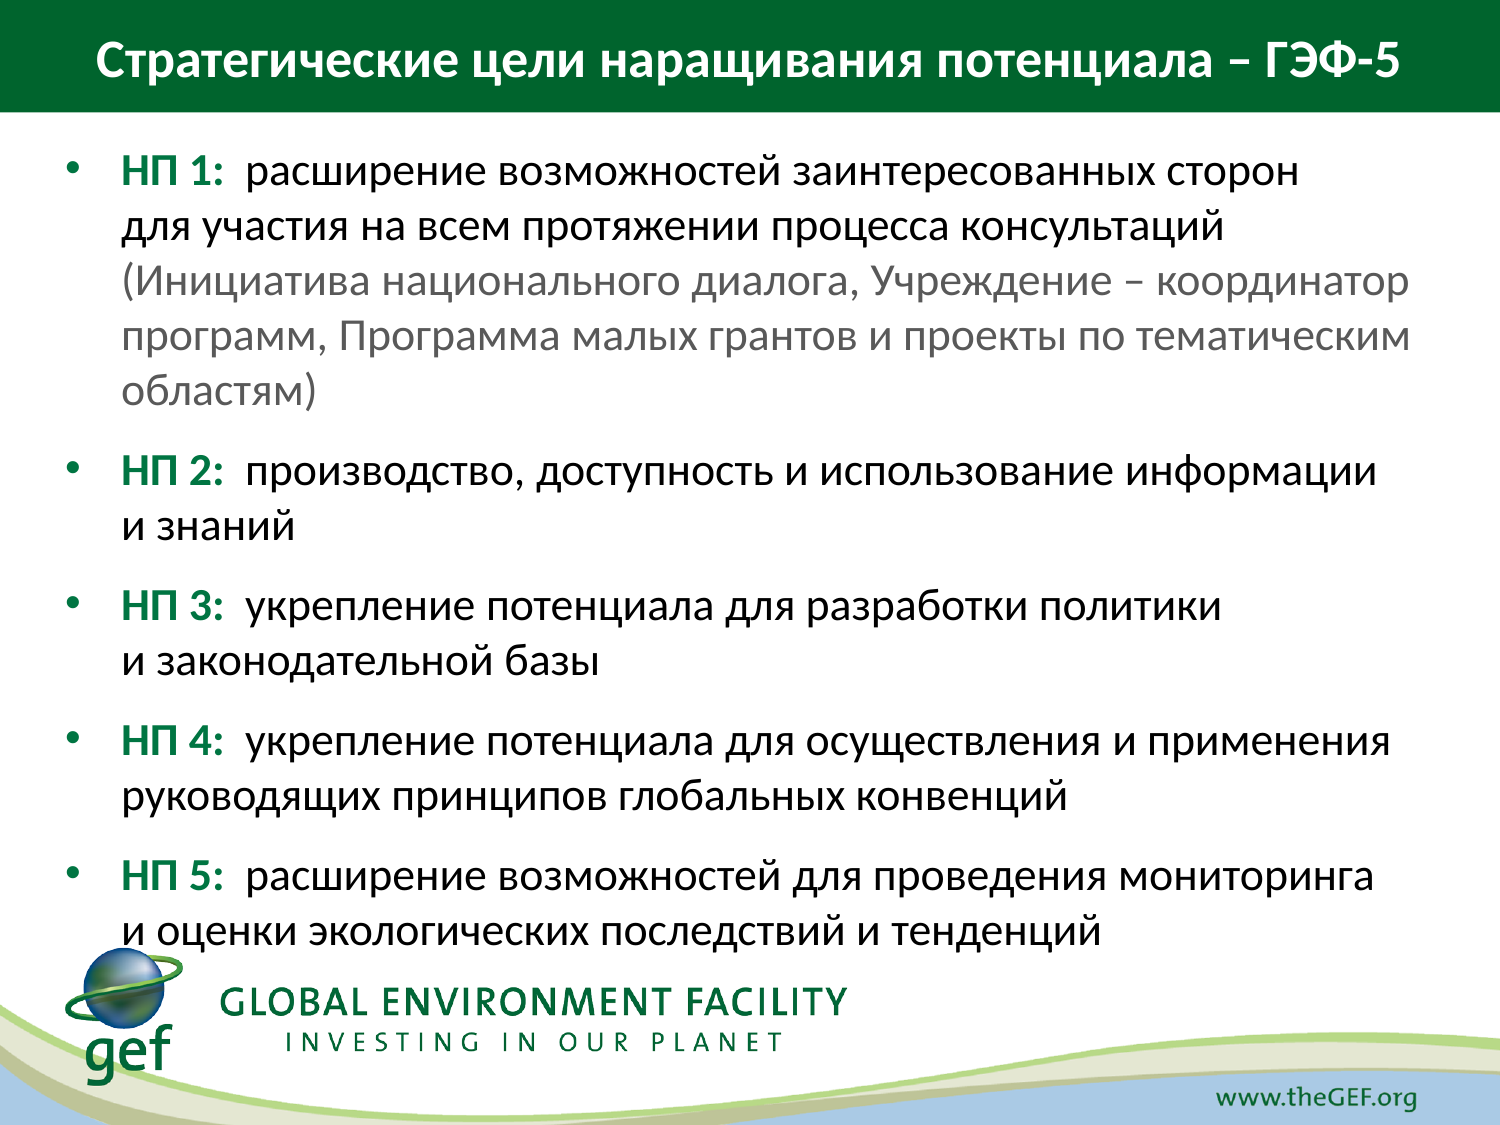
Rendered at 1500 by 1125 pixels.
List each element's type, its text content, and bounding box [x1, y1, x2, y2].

text_box НП 1: расширение возможностей заинтересованных сторон для участия на всем протяжении процесса консультаций (Инициатива национального диалога, Учреждение – координатор программ, Программа малых грантов и проекты по тематическим областям) НП 2: производство, доступность и использование информации и знаний НП 3: укрепление потенциала для разработки политики и законодательной базы НП 4: укрепление потенциала для осуществления и применения руководящих принципов глобальных конвенций НП 5: расширение возможностей для проведения мониторинга и оценки экологических последствий и тенденций [49, 132, 1463, 970]
text_box Стратегические цели наращивания потенциала – ГЭФ-5 [0, 0, 1500, 113]
picture [0, 920, 1500, 1125]
